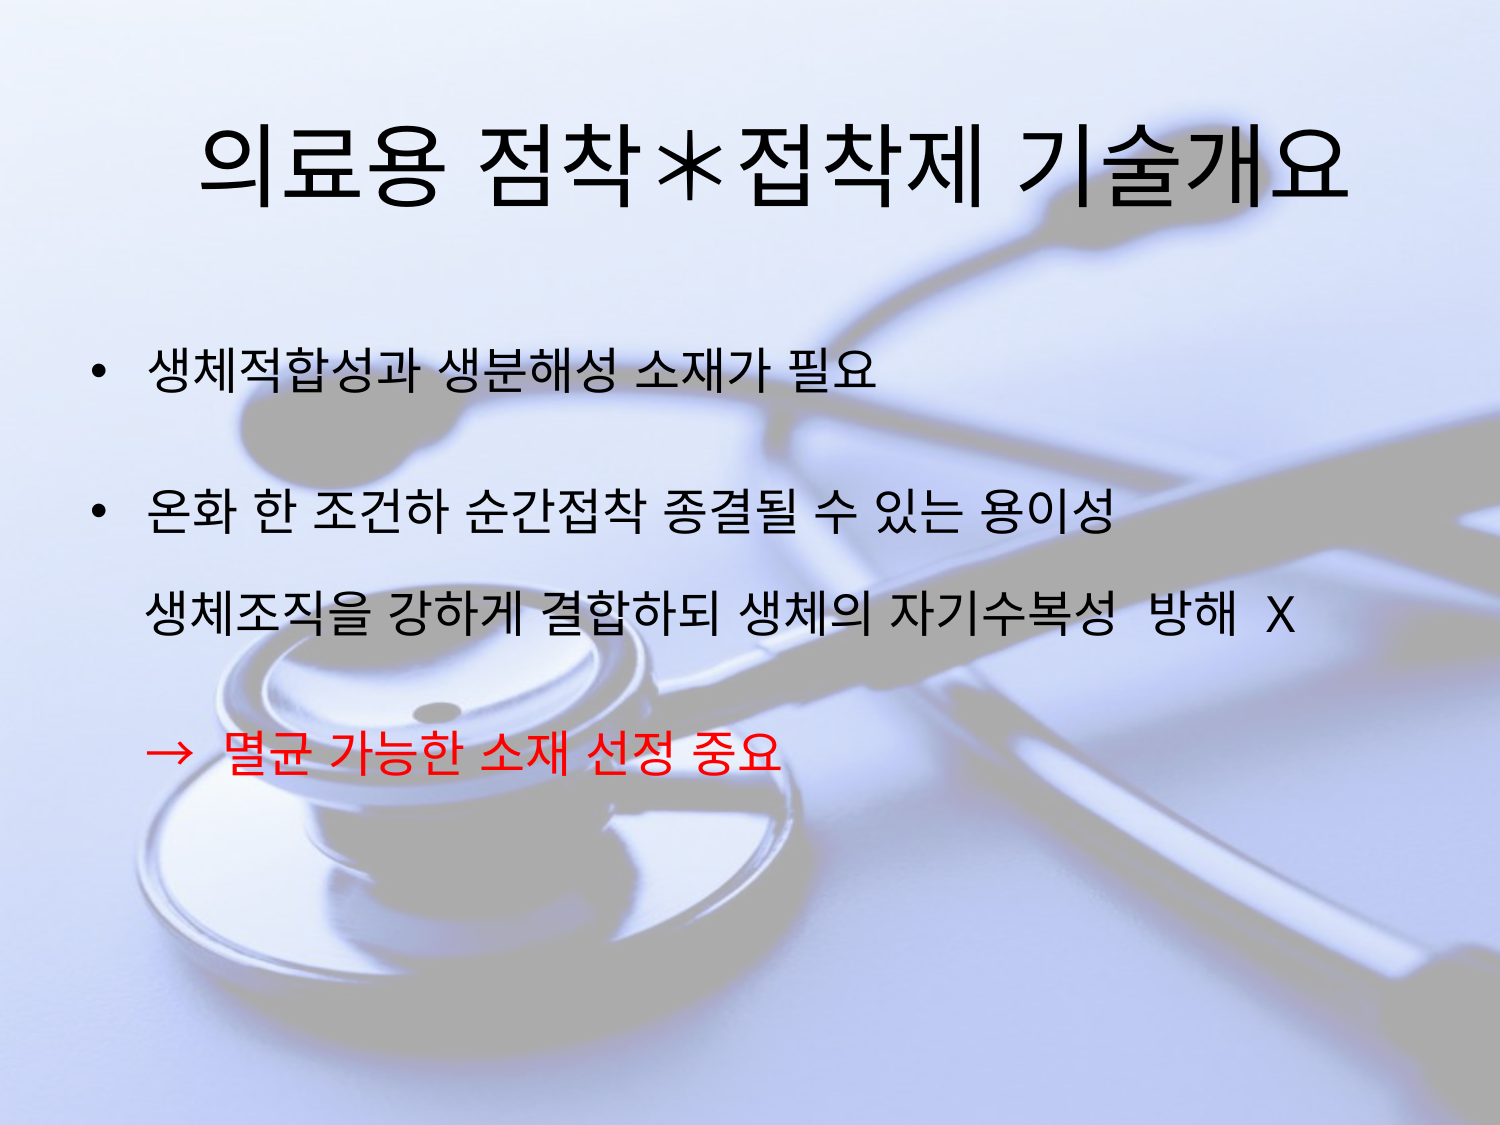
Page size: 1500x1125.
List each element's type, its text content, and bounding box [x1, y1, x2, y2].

list 생체적합성과 생분해성 소재가 필요 온화 한 조건하 순간접착 종결될 수 있는 용이성 생체조직을 강하게 결합하되 생체의 자기수복성 방해 X → 멸균 가능한 소재 선정 중요 [75, 262, 1425, 1005]
text_box 의료용 점착＊접착제 기술개요 [99, 70, 1450, 258]
